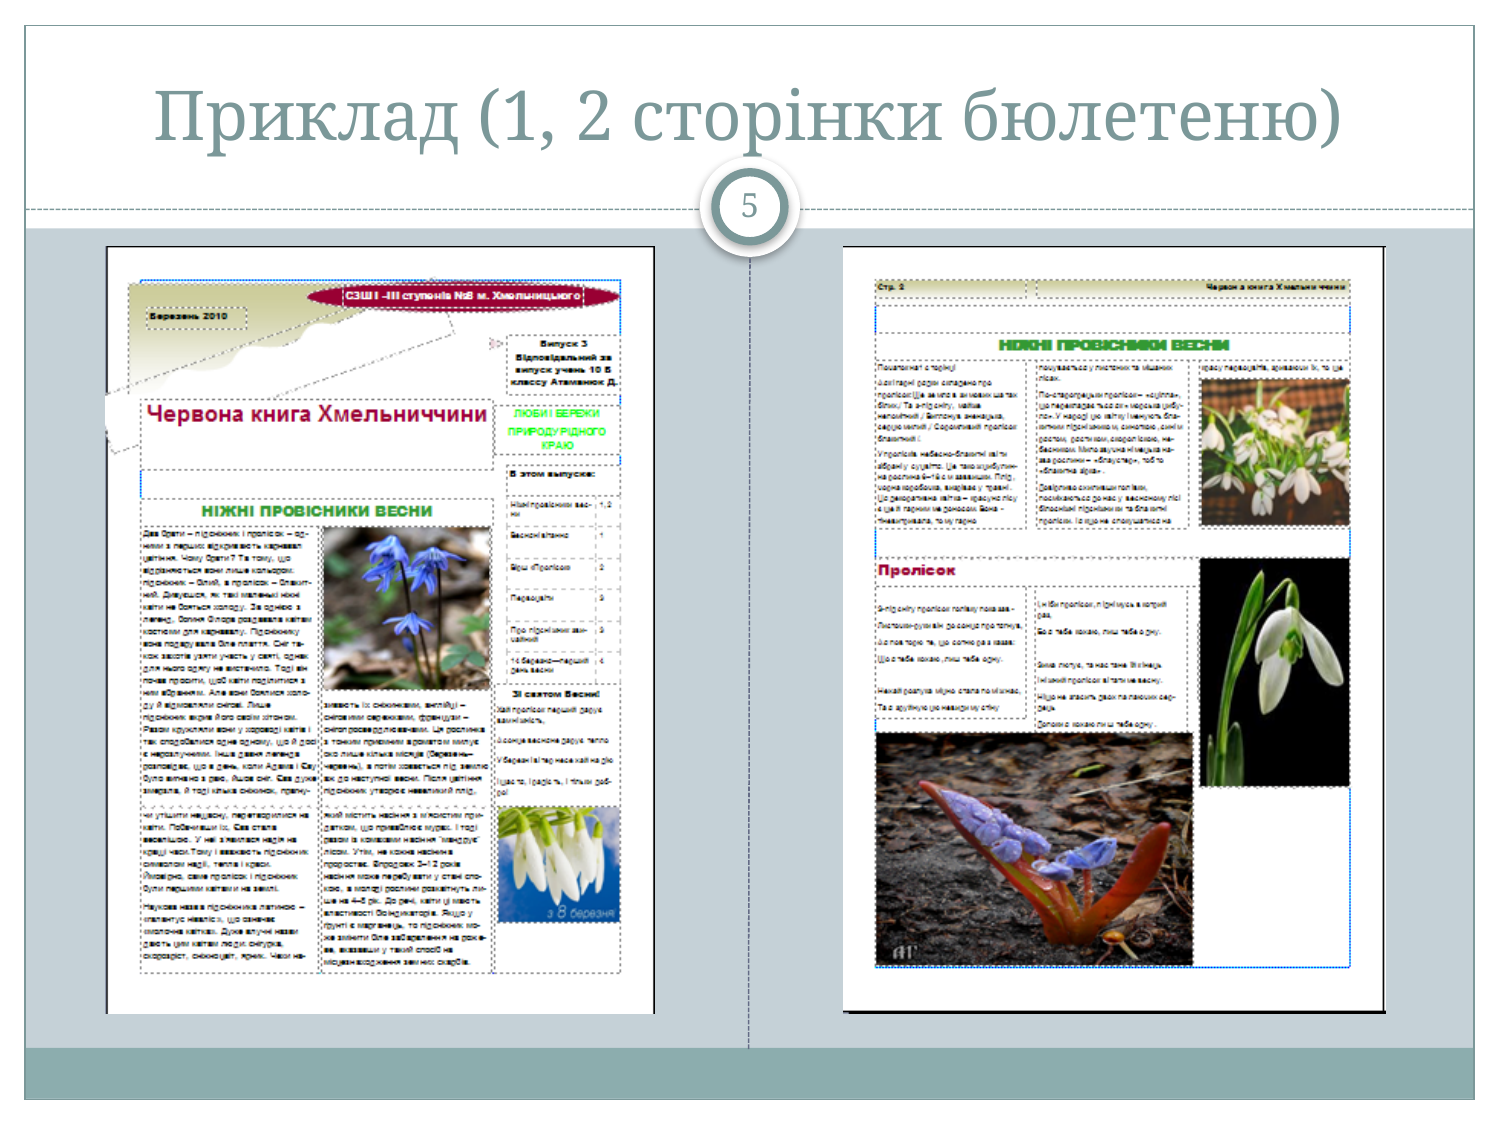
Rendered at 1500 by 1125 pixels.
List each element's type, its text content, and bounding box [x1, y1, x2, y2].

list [105, 245, 655, 1015]
slide_number 5 [712, 170, 788, 243]
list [843, 245, 1386, 1015]
title Приклад (1, 2 сторінки бюлетеню) [49, 37, 1450, 162]
